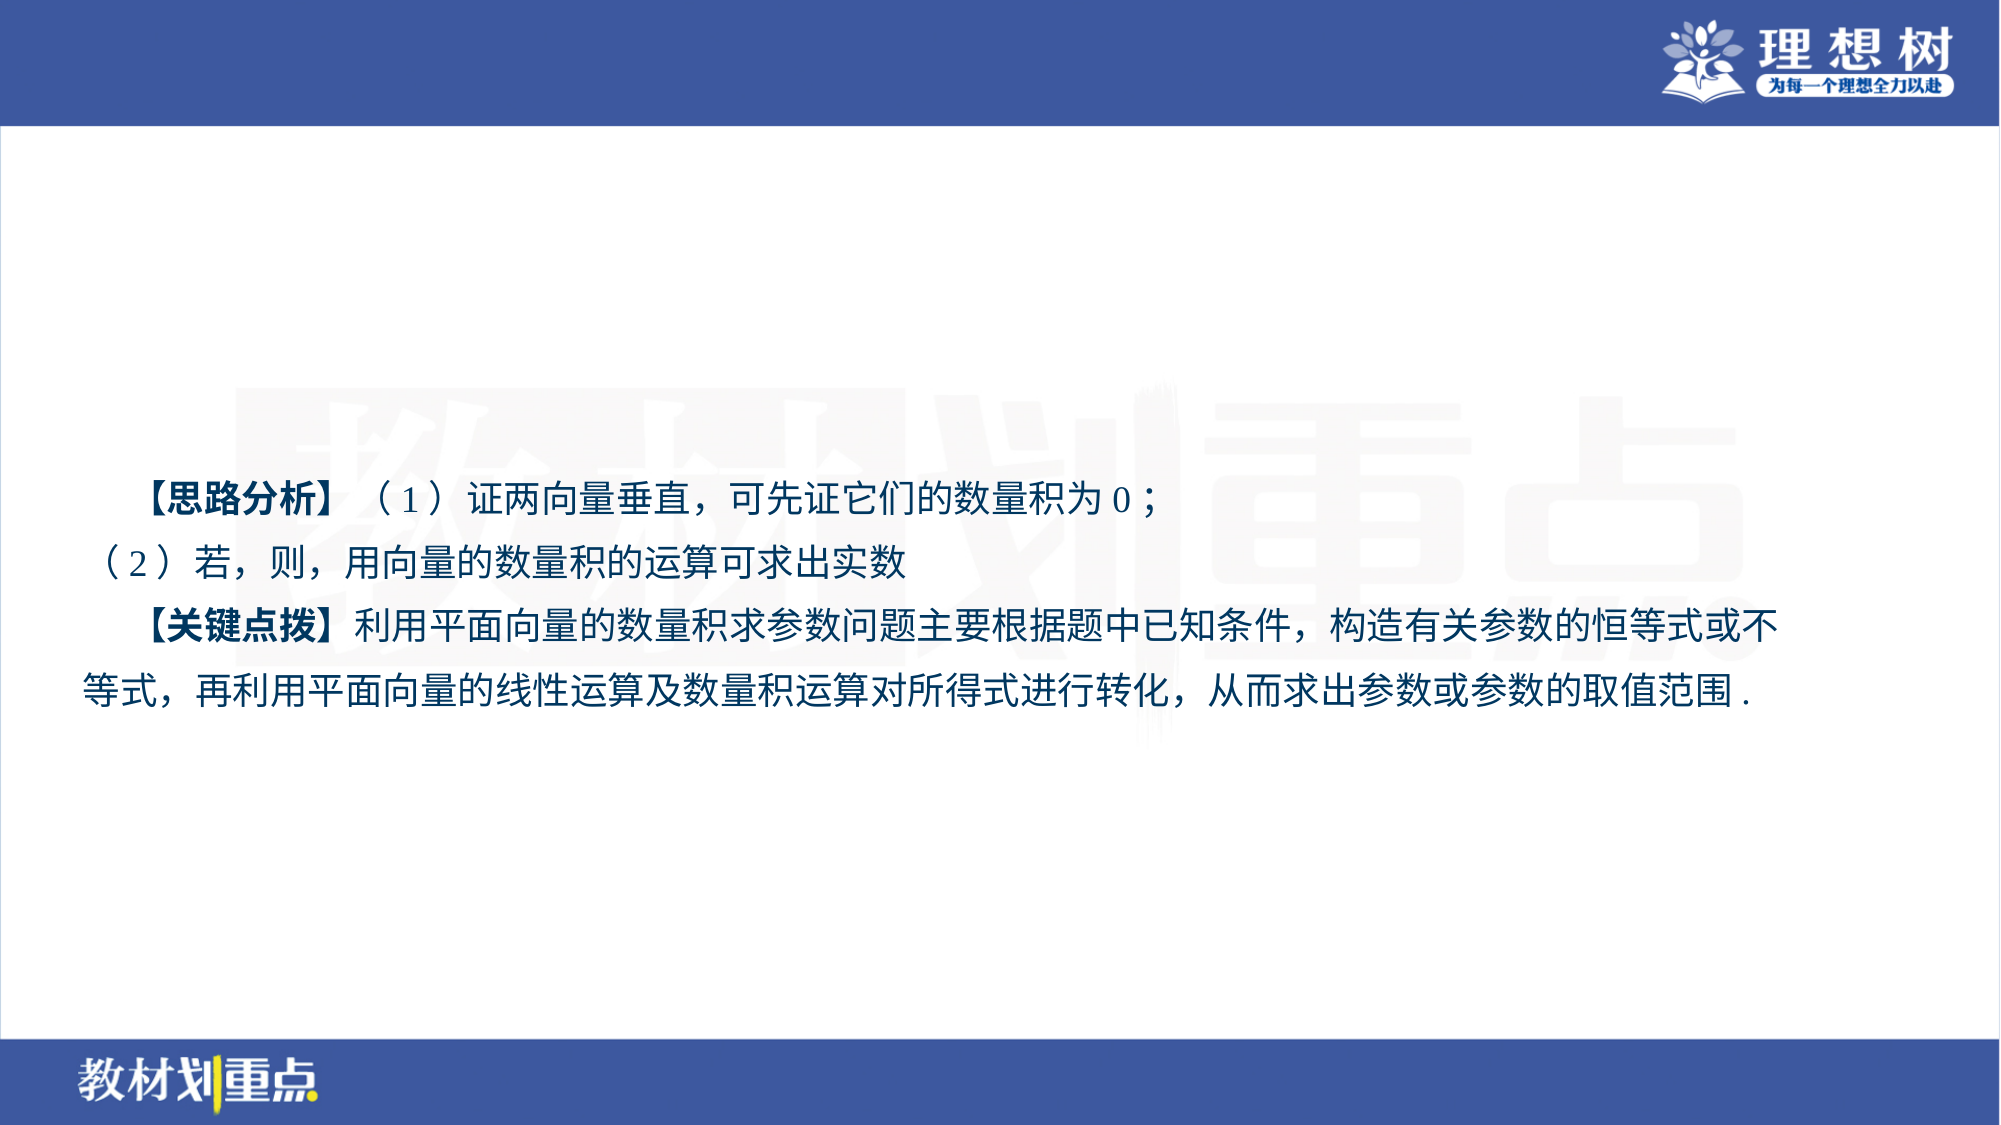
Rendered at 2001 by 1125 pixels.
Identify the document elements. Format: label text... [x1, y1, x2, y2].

text_box 【关键点拨】利用平面向量的数量积求参数问题主要根据题中已知条件，构造有关参数的恒等式或不 等式，再利用平面向量的线性运算及数量积运算对所得式进行转化，从而求出参数或参数的取值范围. [82, 578, 1817, 706]
picture [0, 0, 2000, 1125]
